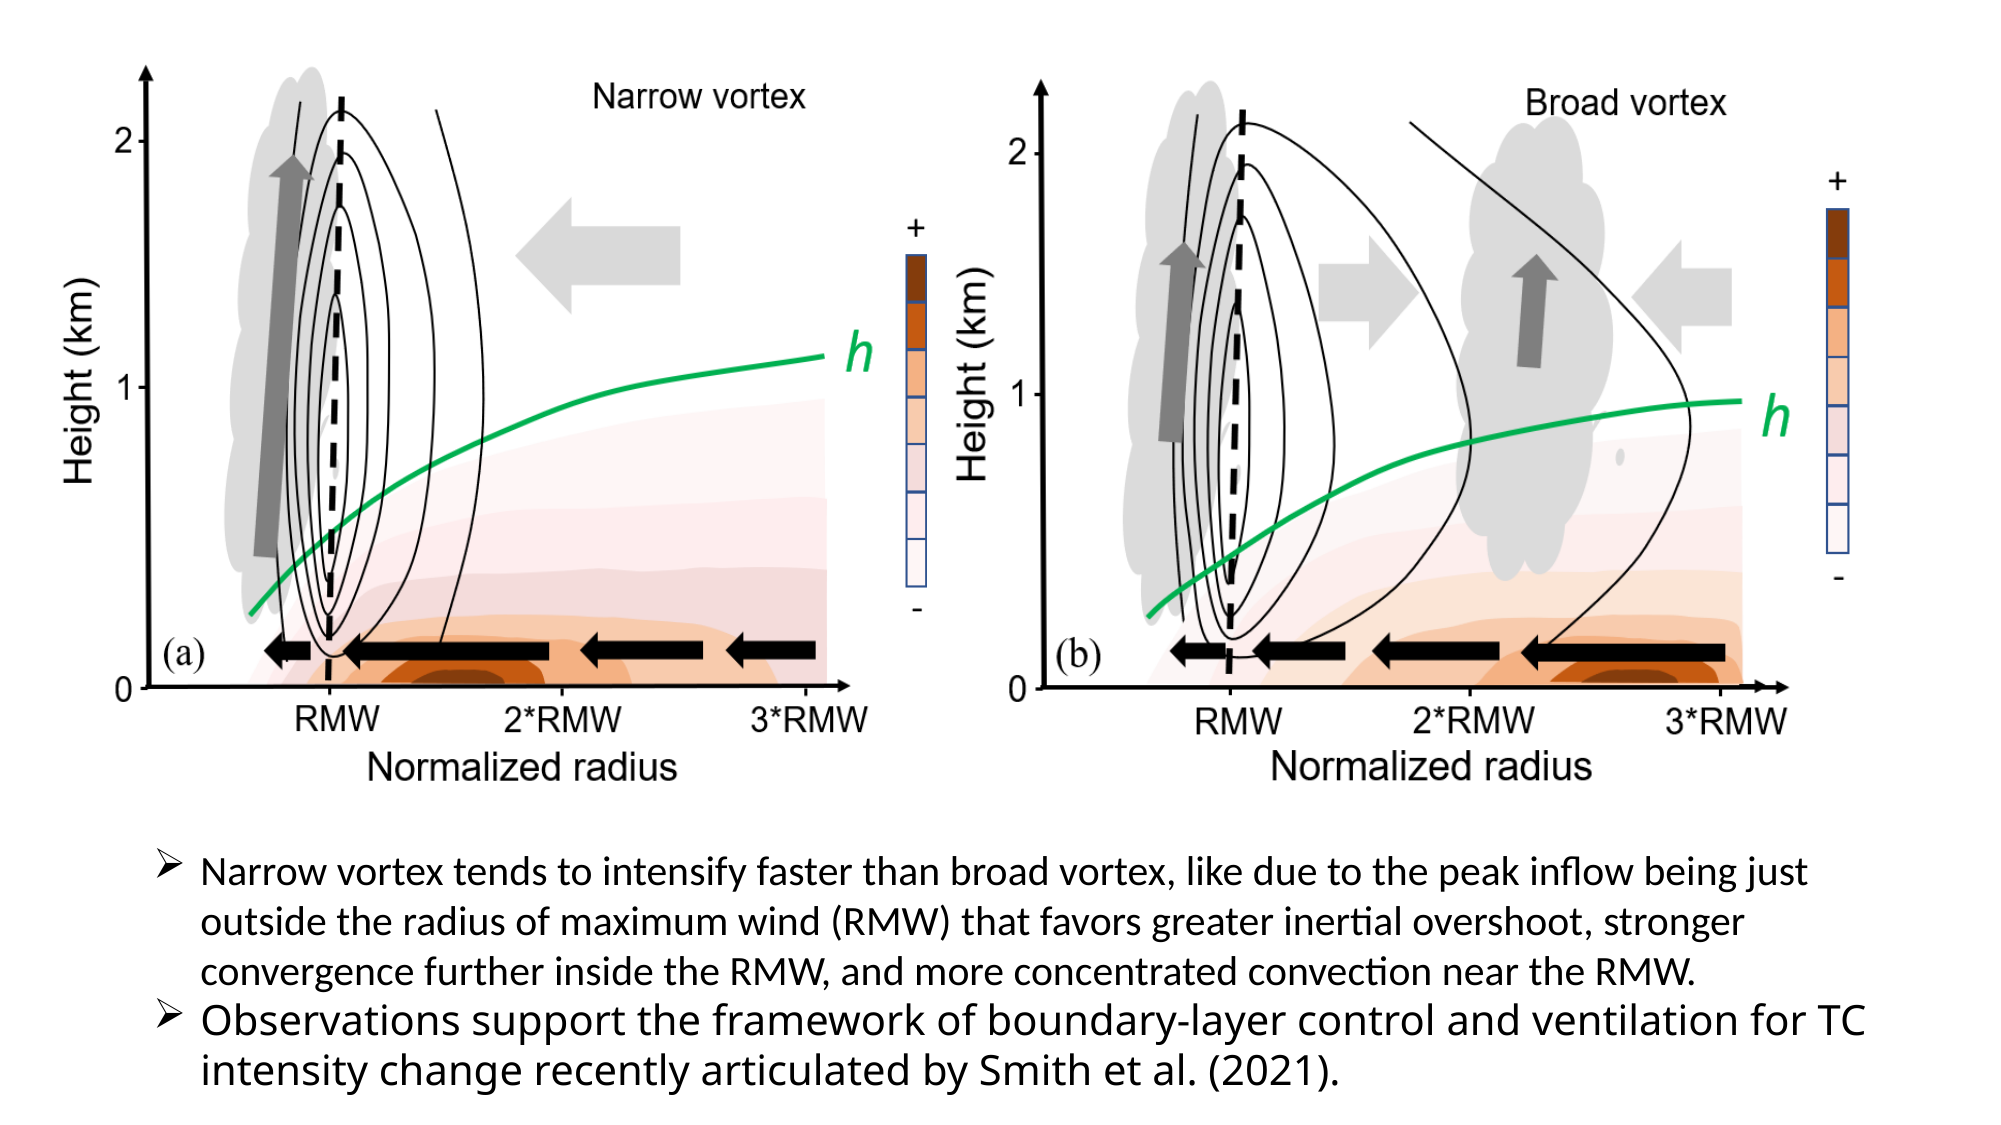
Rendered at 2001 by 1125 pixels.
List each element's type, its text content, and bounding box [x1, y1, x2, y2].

text_box Narrow vortex tends to intensify faster than broad vortex, like due to the peak inflow being just outside the radius of maximum wind (RMW) that favors greater inertial overshoot, stronger convergence further inside the RMW, and more concentrated convection near the RMW. Observations support the framework of boundary-layer control and ventilation for TC intensity change recently articulated by Smith et al. (2021). [138, 836, 1902, 1101]
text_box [38, 48, 1872, 805]
